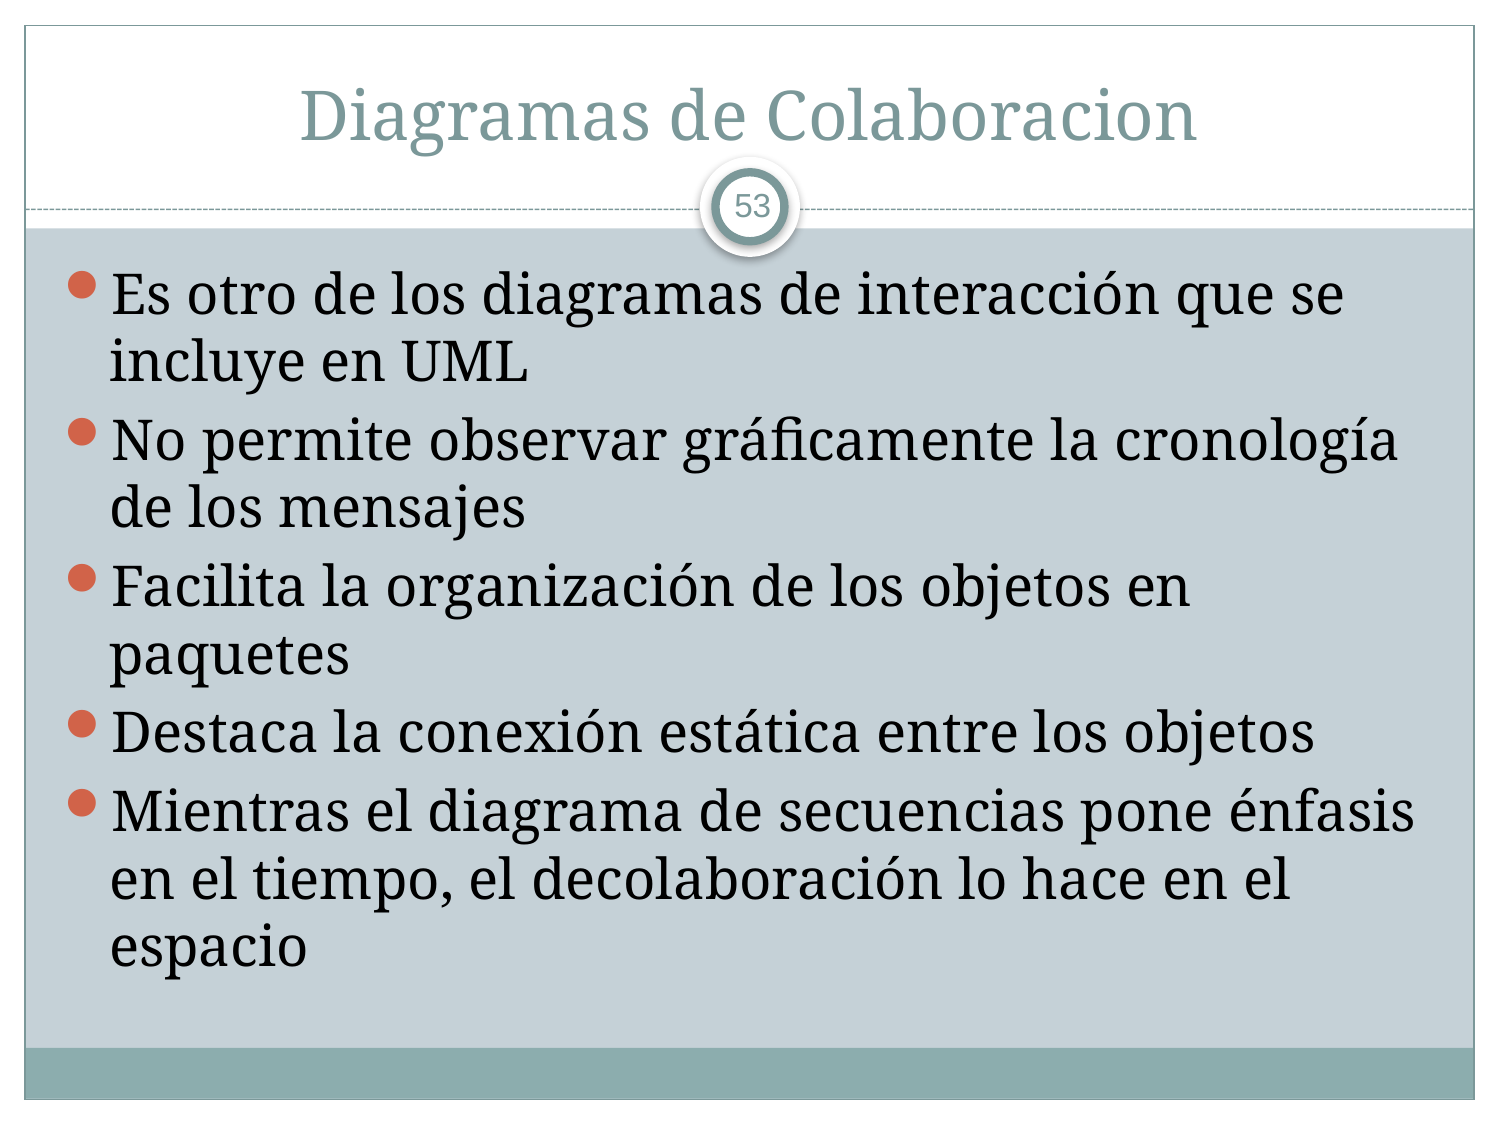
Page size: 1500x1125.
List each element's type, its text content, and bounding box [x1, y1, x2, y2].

title Diagramas de Colaboracion [49, 37, 1450, 162]
slide_number 53 [715, 168, 791, 241]
list Es otro de los diagramas de interacción que se incluye en UML No permite observar gráficamente la cronología de los mensajes Facilita la organización de los objetos en paquetes Destaca la conexión estática entre los objetos Mientras el diagrama de secuencias pone énfasis en el tiempo, el decolaboración lo hace en el espacio [49, 250, 1445, 1001]
